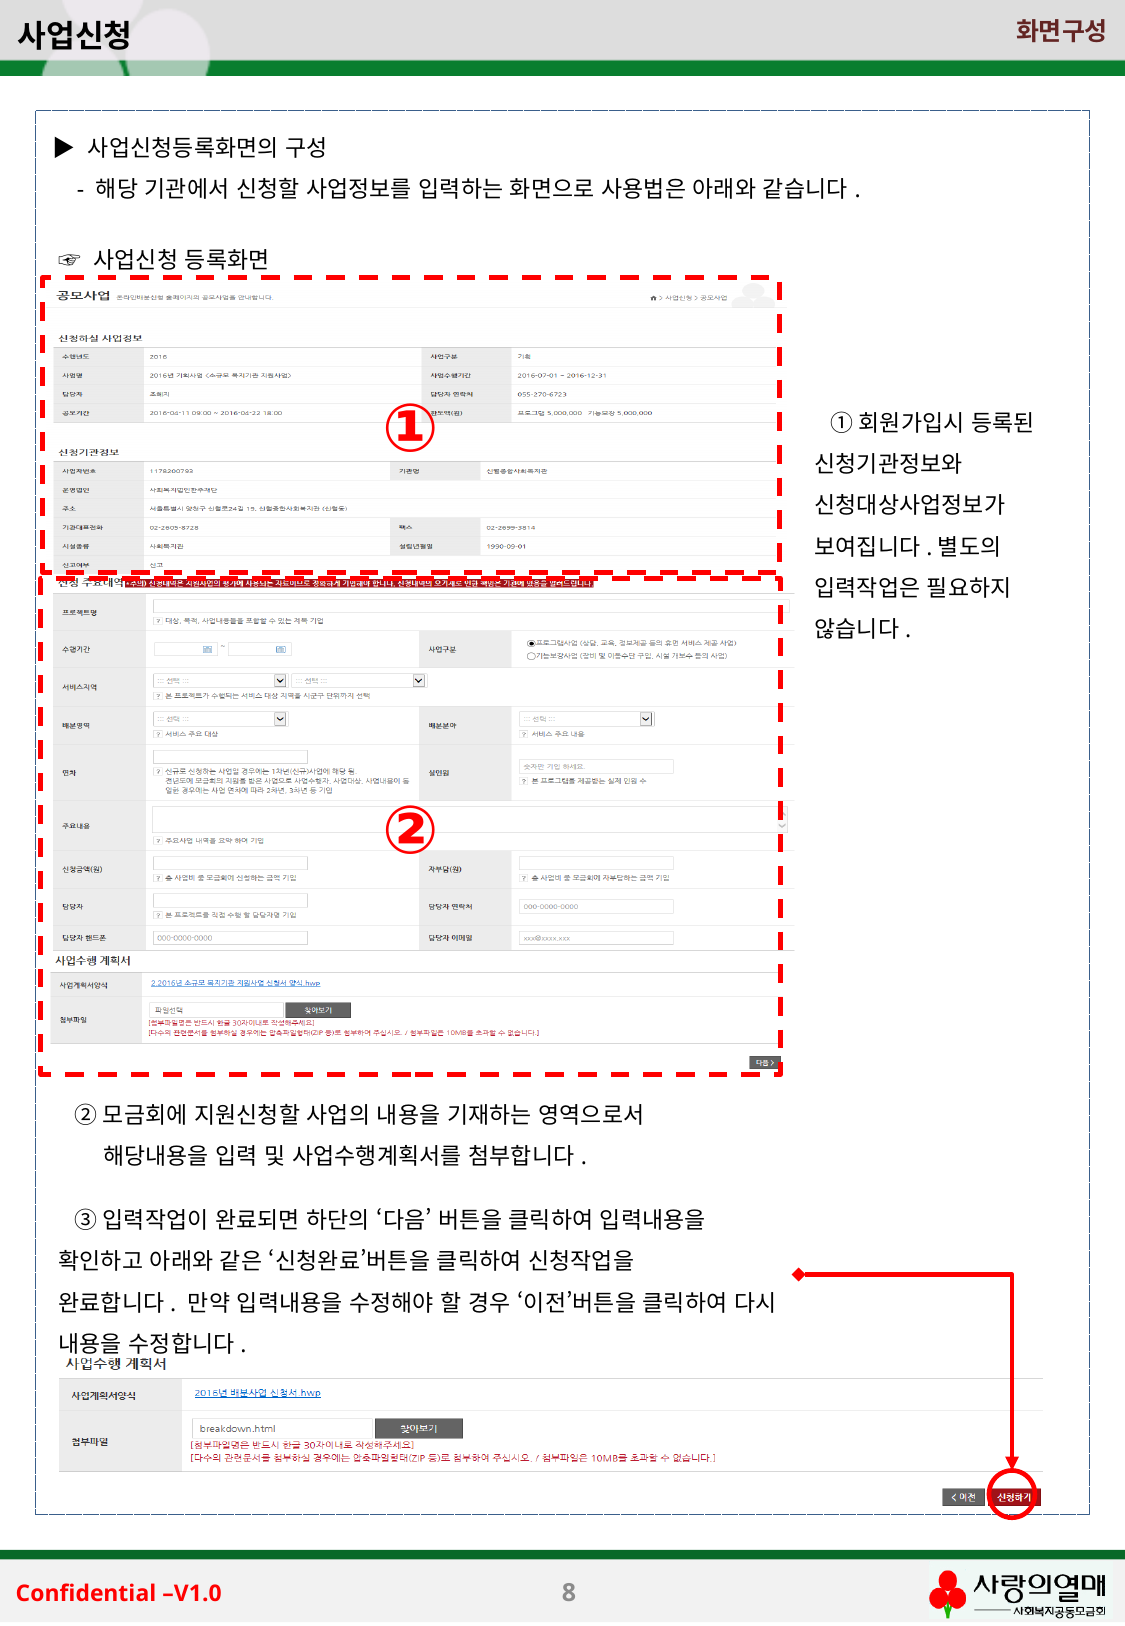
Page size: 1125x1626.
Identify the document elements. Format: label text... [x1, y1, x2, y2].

text_box ③입력작업이 완료되면 하단의 ‘다음’ 버튼을 클릭하여 입력내용을 확인하고 아래와 같은 ‘신청완료’버튼을 클릭하여 신청작업을 완료합니다. 만약 입력내용을 수정해야 할 경우 ‘이전’버튼을 클릭하여 다시 내용을 수정합니다. [42, 1184, 799, 1365]
slide_number 8 [509, 1567, 628, 1619]
text_box ② [39, 576, 43, 1076]
text_box ▶ 사업신청등록화면의 구성 - 해당 기관에서 신청할 사업정보를 입력하는 화면으로 사용법은 아래와 같습니다. [37, 111, 1002, 210]
title 사업신청 [1, 0, 727, 70]
text_box ②모금회에 지원신청할 사업의 내용을 기재하는 영역으로서 해당내용을 입력 및 사업수행계획서를 첨부합니다. [42, 1079, 799, 1178]
picture [929, 1561, 1113, 1619]
picture [45, 280, 799, 1071]
text_box ① [41, 275, 780, 283]
text_box ☞ 사업신청 등록화면 [42, 223, 297, 277]
picture [0, 0, 1125, 76]
text_box ①회원가입시 등록된 신청기관정보와 신청대상사업정보가 보여집니다.별도의 입력작업은 필요하지 않습니다. [798, 387, 1094, 650]
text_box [798, 1275, 1013, 1471]
picture [54, 1353, 1047, 1510]
